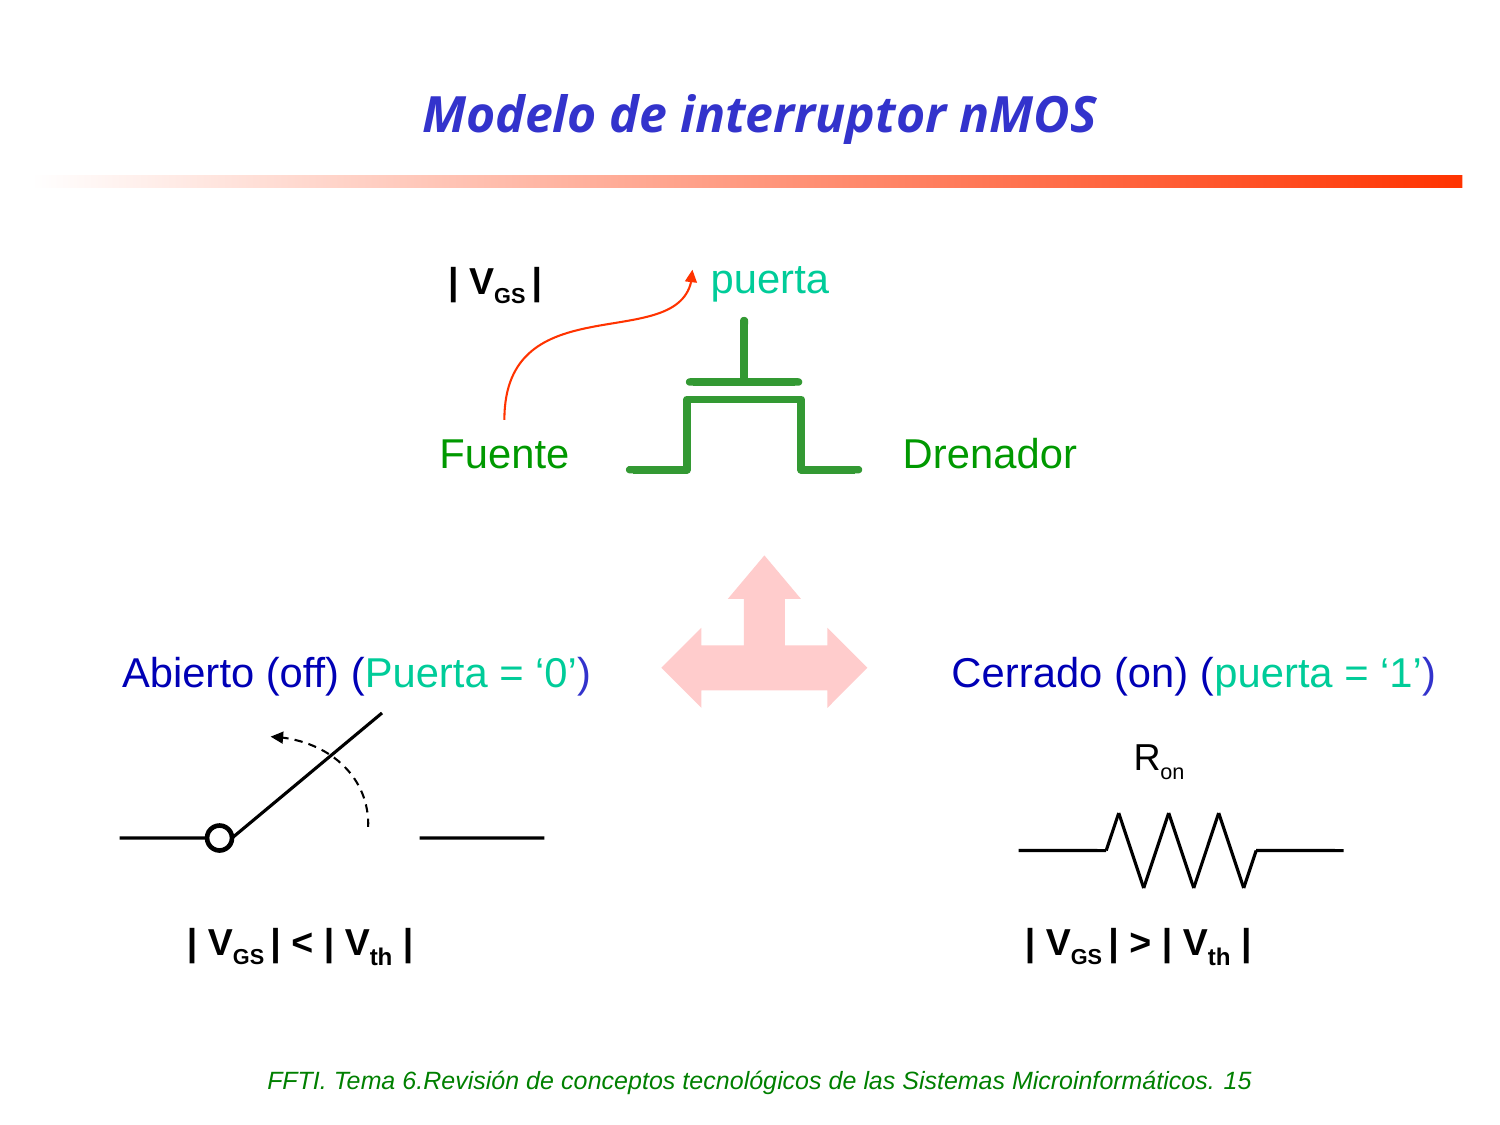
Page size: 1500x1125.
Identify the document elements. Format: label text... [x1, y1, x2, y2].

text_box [937, 637, 1451, 889]
text_box [661, 555, 868, 708]
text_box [759, 176, 763, 187]
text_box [504, 269, 693, 420]
text_box | VGS | < | Vth | [68, 906, 532, 978]
footer FFTI. Tema 6.Revisión de conceptos tecnológicos de las Sistemas Microinformáticos. 15 [68, 1056, 1451, 1103]
text_box puerta [695, 244, 844, 308]
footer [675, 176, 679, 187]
text_box Fuente [424, 419, 585, 485]
text_box | VGS | [433, 249, 609, 316]
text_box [107, 637, 606, 851]
table_cell 1 [843, 176, 847, 187]
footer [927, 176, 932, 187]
text_box Drenador [887, 419, 1092, 485]
title Modelo de interruptor nMOS [68, 49, 1451, 176]
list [618, 309, 870, 481]
text_box | VGS | > | Vth | [906, 906, 1370, 978]
